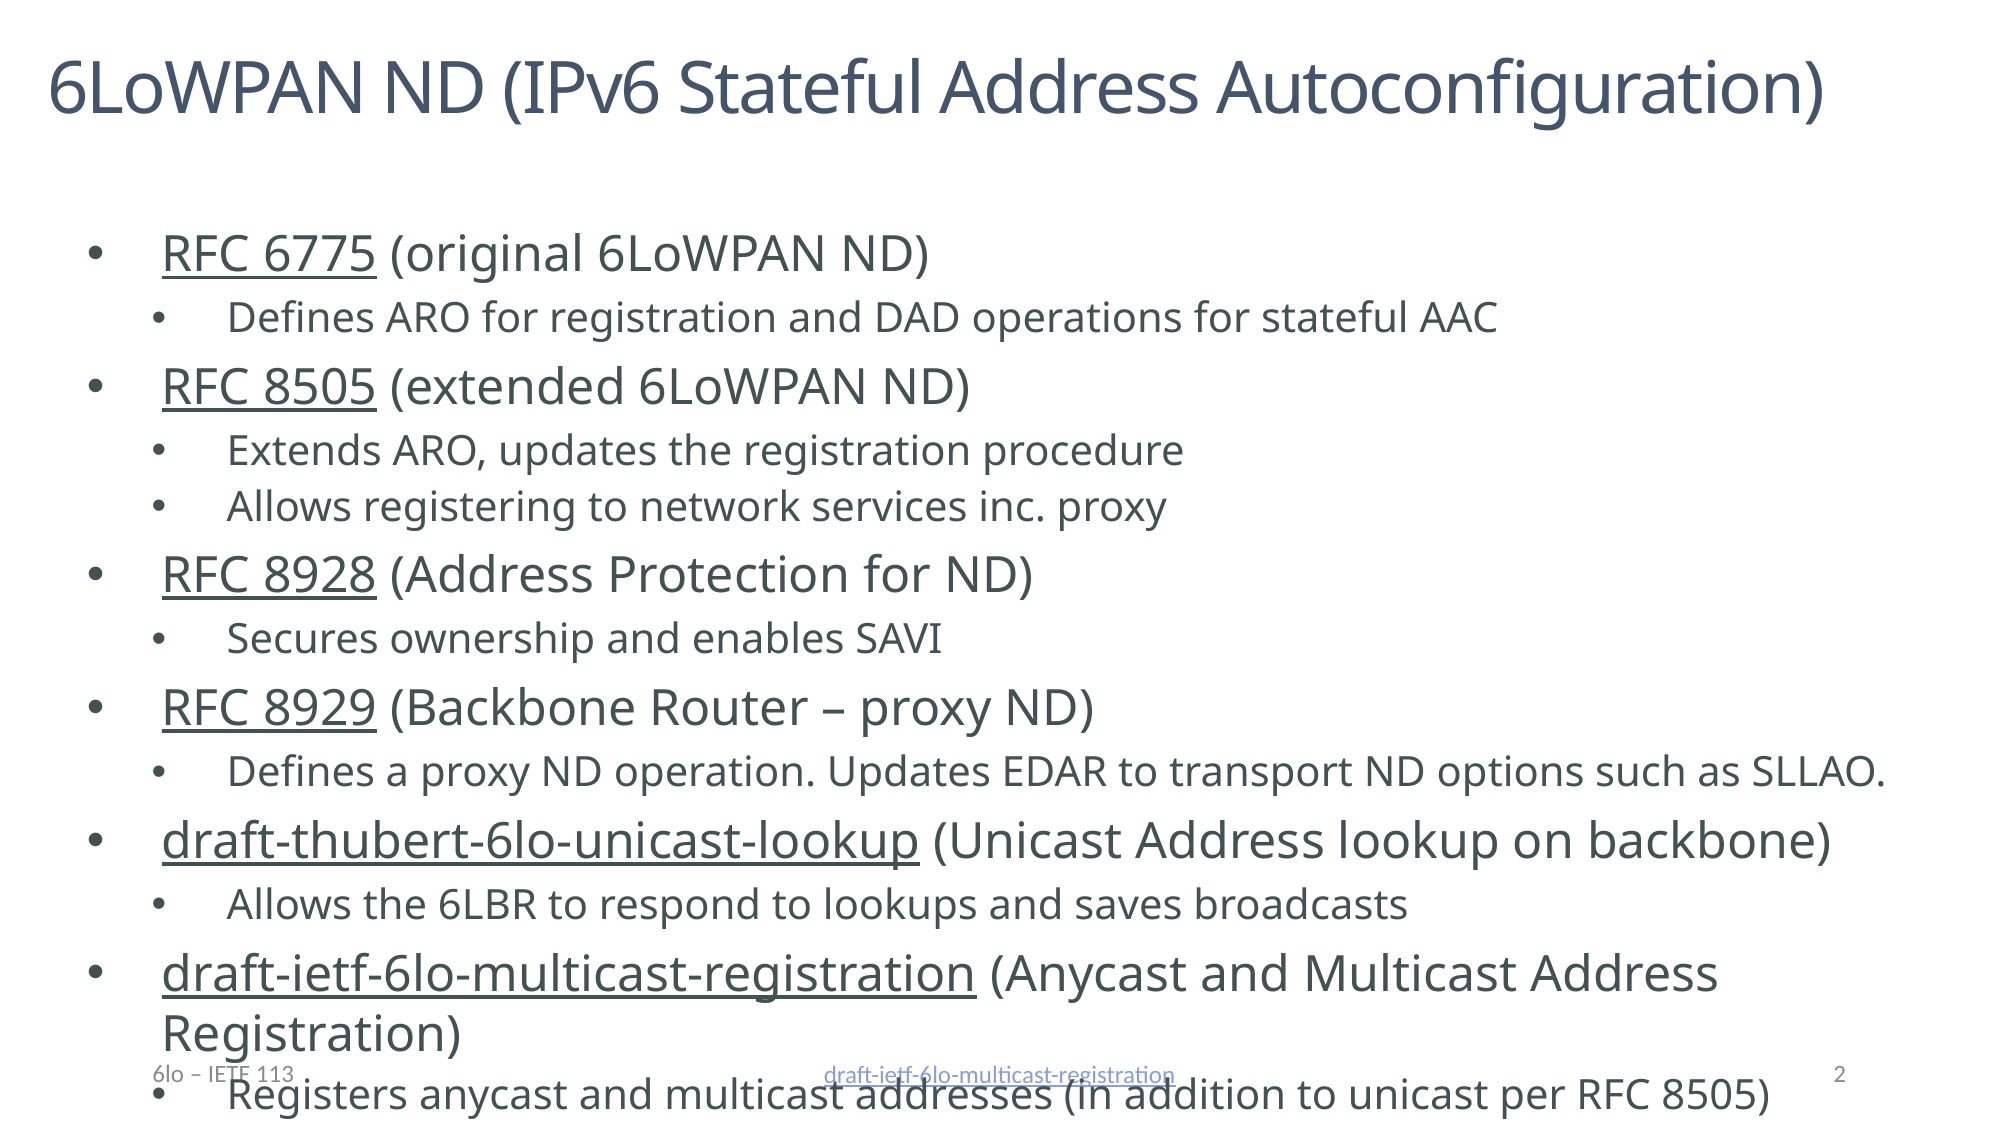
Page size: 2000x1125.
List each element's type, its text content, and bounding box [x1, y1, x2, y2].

title 6LoWPAN ND (IPv6 Stateful Address Autoconfiguration) [32, 24, 1987, 162]
list RFC 6775 (original 6LoWPAN ND) Defines ARO for registration and DAD operations for stateful AAC RFC 8505 (extended 6LoWPAN ND) Extends ARO, updates the registration procedure Allows registering to network services inc. proxy RFC 8928 (Address Protection for ND) Secures ownership and enables SAVI RFC 8929 (Backbone Router – proxy ND) Defines a proxy ND operation. Updates EDAR to transport ND options such as SLLAO. draft-thubert-6lo-unicast-lookup (Unicast Address lookup on backbone) Allows the 6LBR to respond to lookups and saves broadcasts draft-ietf-6lo-multicast-registration (Anycast and Multicast Address Registration) Registers anycast and multicast addresses (in addition to unicast per RFC 8505) [46, 183, 1978, 955]
